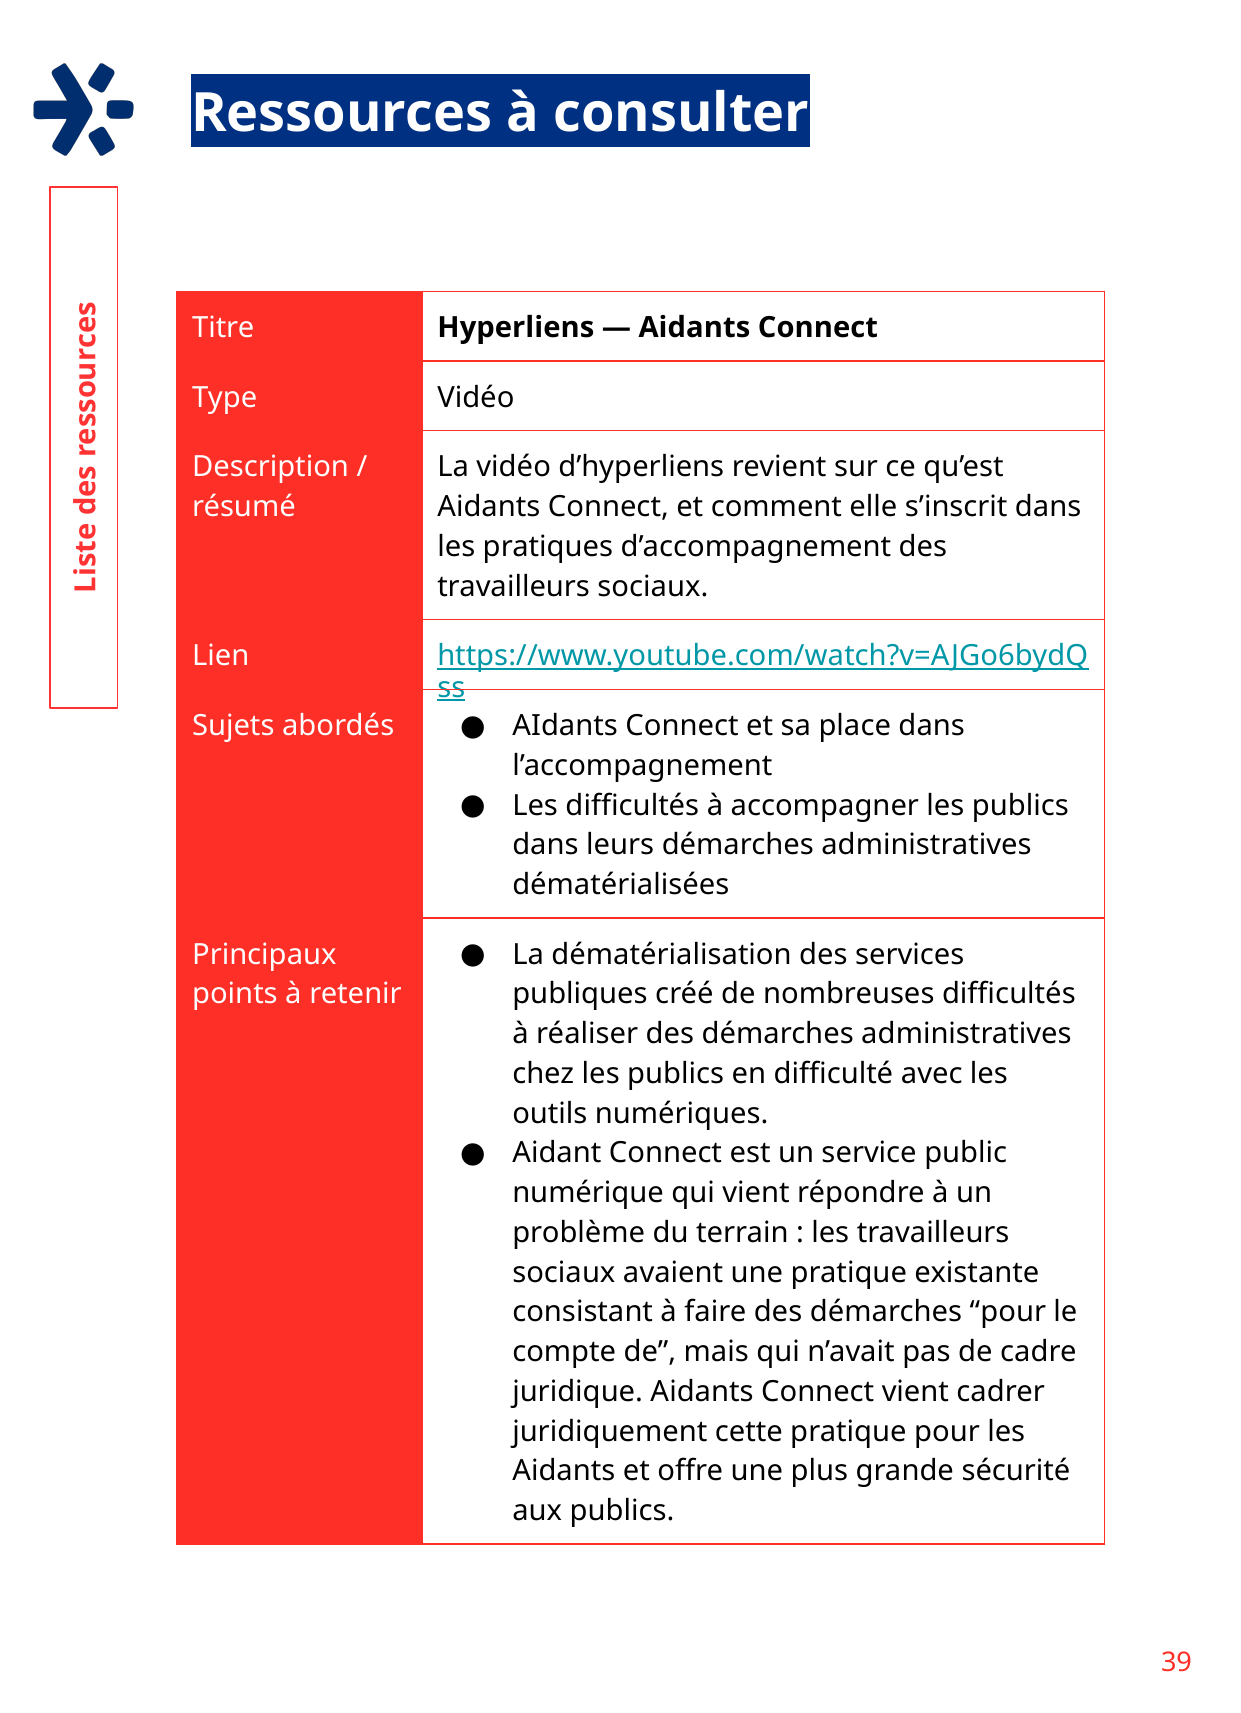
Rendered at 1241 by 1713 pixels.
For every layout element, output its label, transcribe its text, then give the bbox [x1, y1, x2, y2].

table_cell Type [178, 362, 422, 430]
table_cell AIdants Connect et sa place dans l’accompagnement Les difficultés à accompagner les publics dans leurs démarches administratives dématérialisées [423, 690, 1104, 917]
text_box Liste des ressources [49, 187, 118, 709]
table_cell La dématérialisation des services publiques créé de nombreuses difficultés à réaliser des démarches administratives chez les publics en difficulté avec les outils numériques. Aidant Connect est un service public numérique qui vient répondre à un problème du terrain : les travailleurs sociaux avaient une pratique existante consistant à faire des démarches “pour le compte de”, mais qui n’avait pas de cadre juridique. Aidants Connect vient cadrer juridiquement cette pratique pour les Aidants et offre une plus grande sécurité aux publics. [423, 919, 1104, 1543]
slide_number ‹#› [1136, 1621, 1211, 1705]
table_cell Principaux points à retenir [178, 919, 422, 1543]
table_cell https://www.youtube.com/watch?v=AJGo6bydQss [423, 620, 1104, 689]
table_cell Lien [178, 620, 422, 689]
table_header Titre [178, 292, 422, 360]
table_cell La vidéo d’hyperliens revient sur ce qu’est Aidants Connect, et comment elle s’inscrit dans les pratiques d’accompagnement des travailleurs sociaux. [423, 431, 1104, 619]
table_cell Description / résumé [178, 431, 422, 619]
table_header Hyperliens — Aidants Connect [423, 292, 1104, 360]
text_box Ressources à consulter [185, 71, 1241, 148]
table_cell Sujets abordés [178, 690, 422, 917]
picture [32, 61, 135, 157]
table_cell Vidéo [423, 362, 1104, 430]
